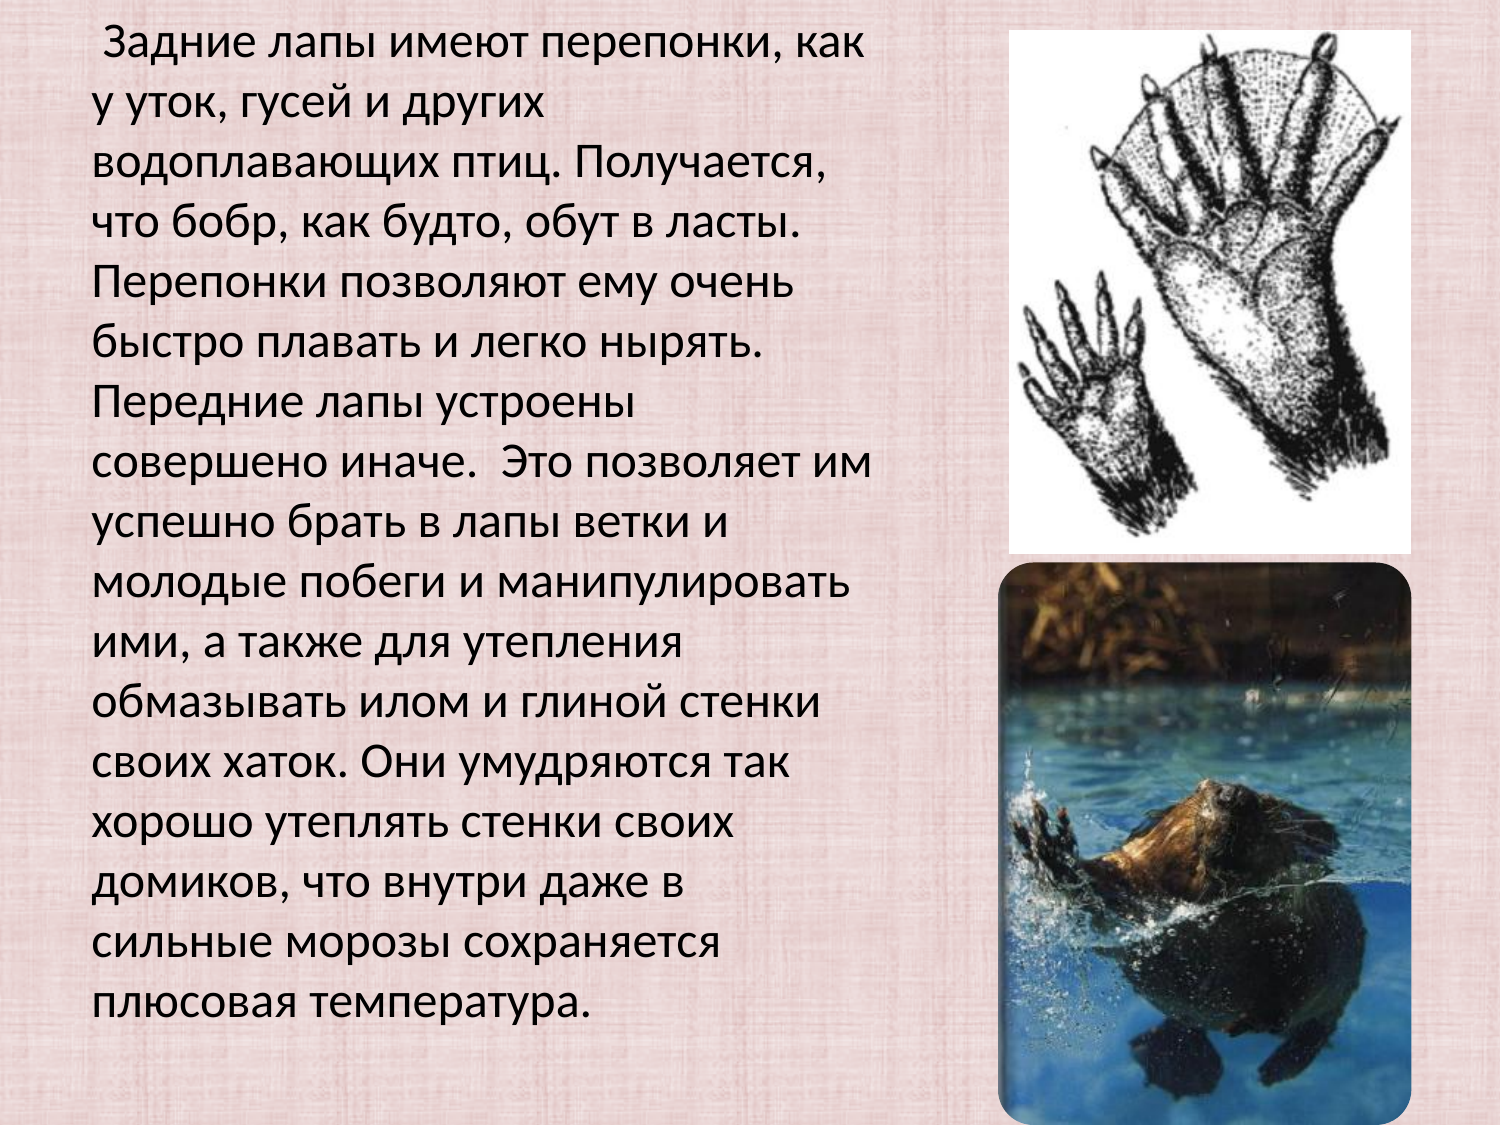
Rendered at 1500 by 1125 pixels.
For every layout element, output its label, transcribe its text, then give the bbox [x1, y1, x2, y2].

text_box Задние лапы имеют перепонки, как у уток, гусей и других водоплавающих птиц. Получается, что бобр, как будто, обут в ласты. Перепонки позволяют ему очень быстро плавать и легко нырять. Передние лапы устроены совершено иначе. Это позволяет им успешно брать в лапы ветки и молодые побеги и манипулировать ими, а также для утепления обмазывать илом и глиной стенки своих хаток. Они умудряются так хорошо утеплять стенки своих домиков, что внутри даже в сильные морозы сохраняется плюсовая температура. [76, 0, 892, 1035]
picture [997, 562, 1412, 1125]
picture [1009, 30, 1411, 554]
